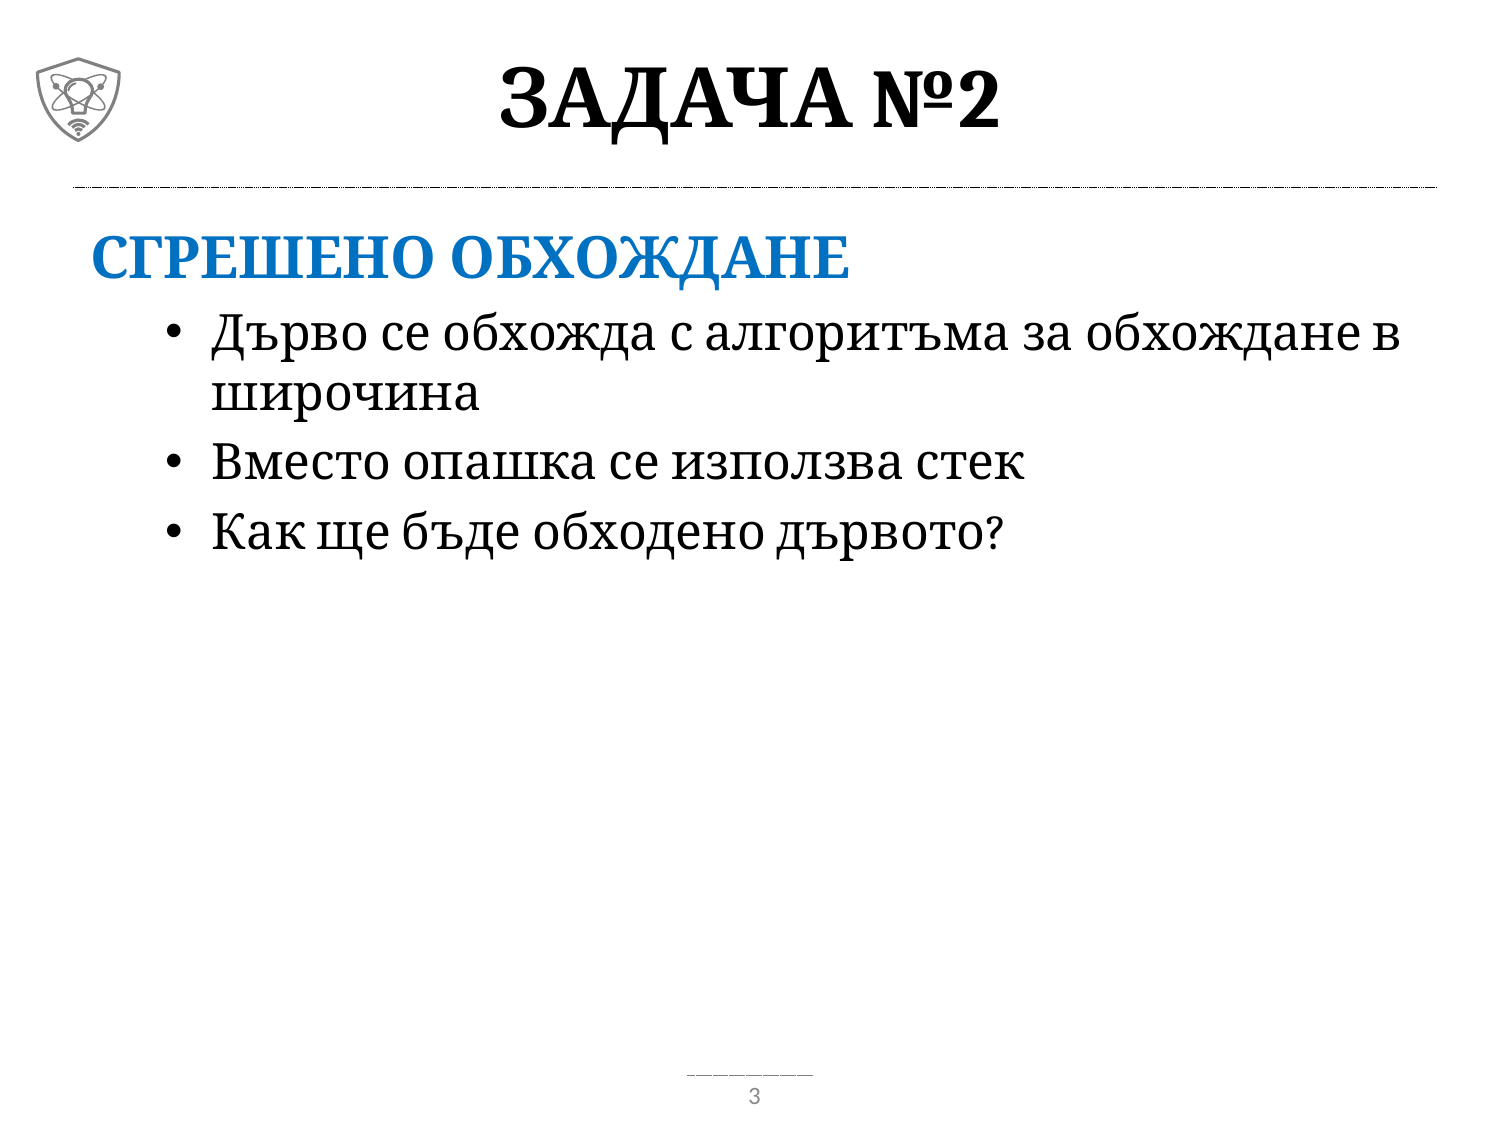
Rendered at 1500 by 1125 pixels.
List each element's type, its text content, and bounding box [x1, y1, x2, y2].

title Задача №2 [0, 0, 1500, 188]
list Сгрешено обхождане Дърво се обхожда с алгоритъма за обхождане в широчина Вместо опашка се използва стек Как ще бъде обходено дървото? [75, 212, 1450, 1063]
slide_number 3 [579, 1065, 930, 1125]
